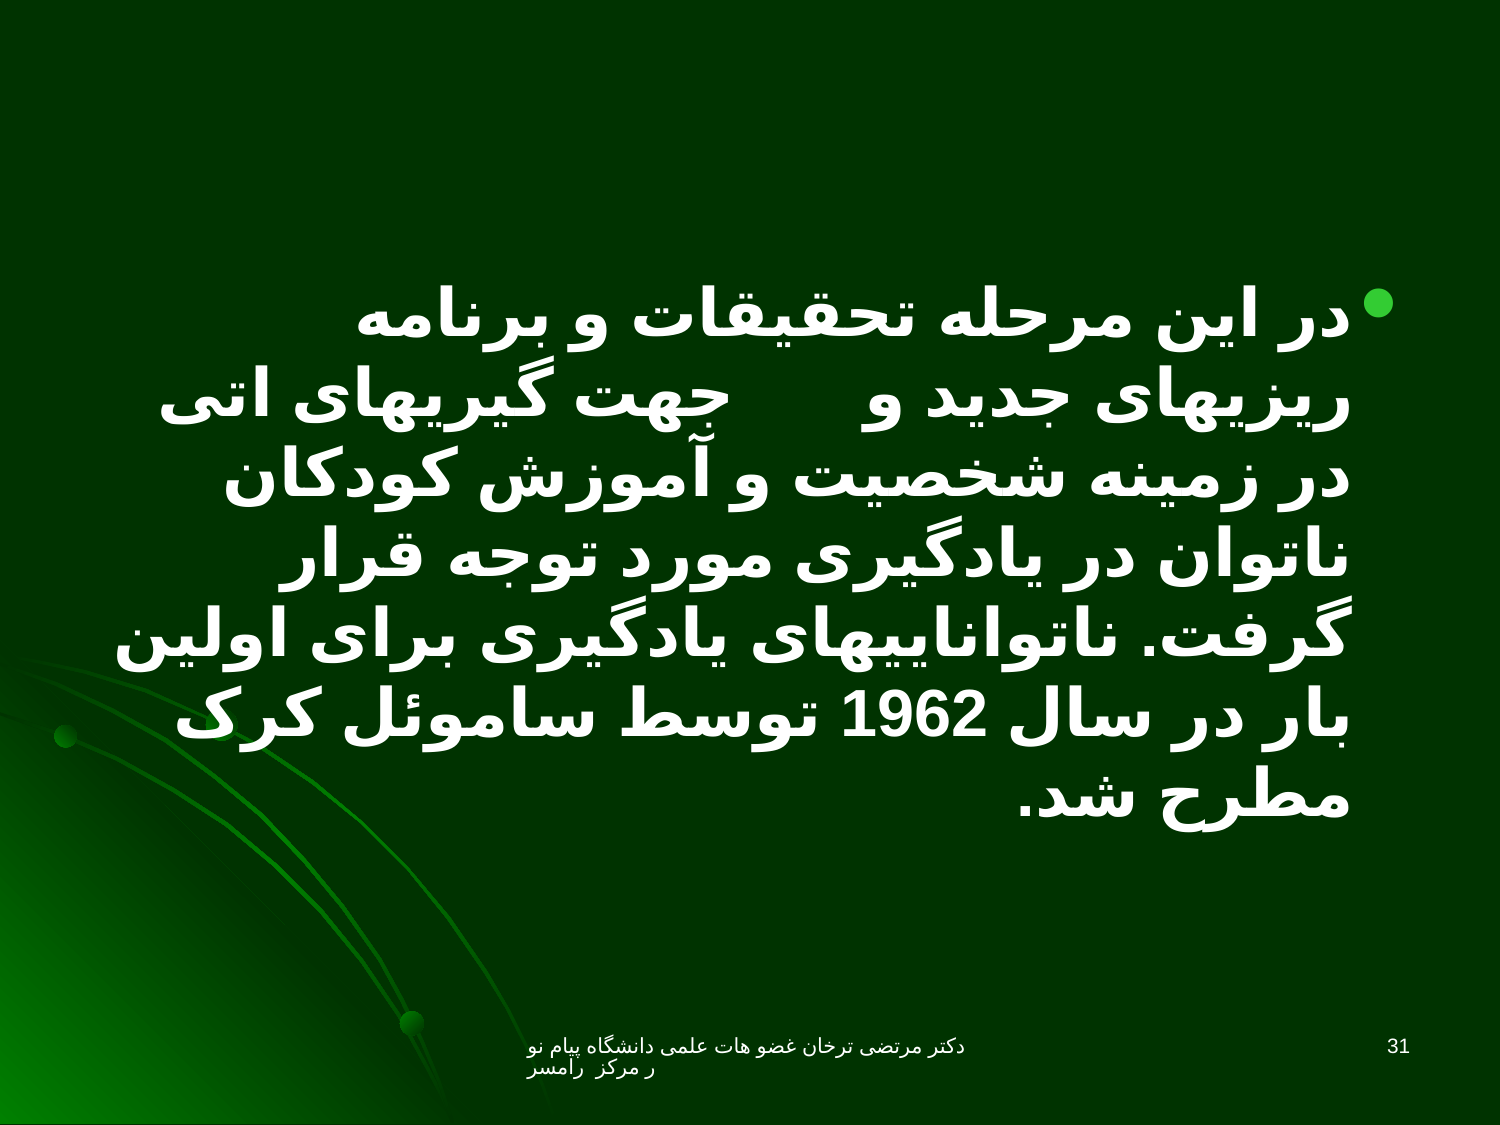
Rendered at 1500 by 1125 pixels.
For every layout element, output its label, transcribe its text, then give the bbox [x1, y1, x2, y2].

footer دکتر مرتضی ترخان غضو هات علمی دانشگاه پیام نور مرکز رامسر [512, 1024, 988, 1101]
slide_number 31 [1074, 1024, 1426, 1101]
list در این مرحله تحقیقات و برنامه ریزیهای جدید و جهت گیریهای اتی در زمینه شخصیت و آموزش کودکان ناتوان در یادگیری مورد توجه قرار گرفت. ناتواناییهای یادگیری برای اولین بار در سال 1962 توسط ساموئل کرک مطرح شد. [74, 262, 1426, 1006]
